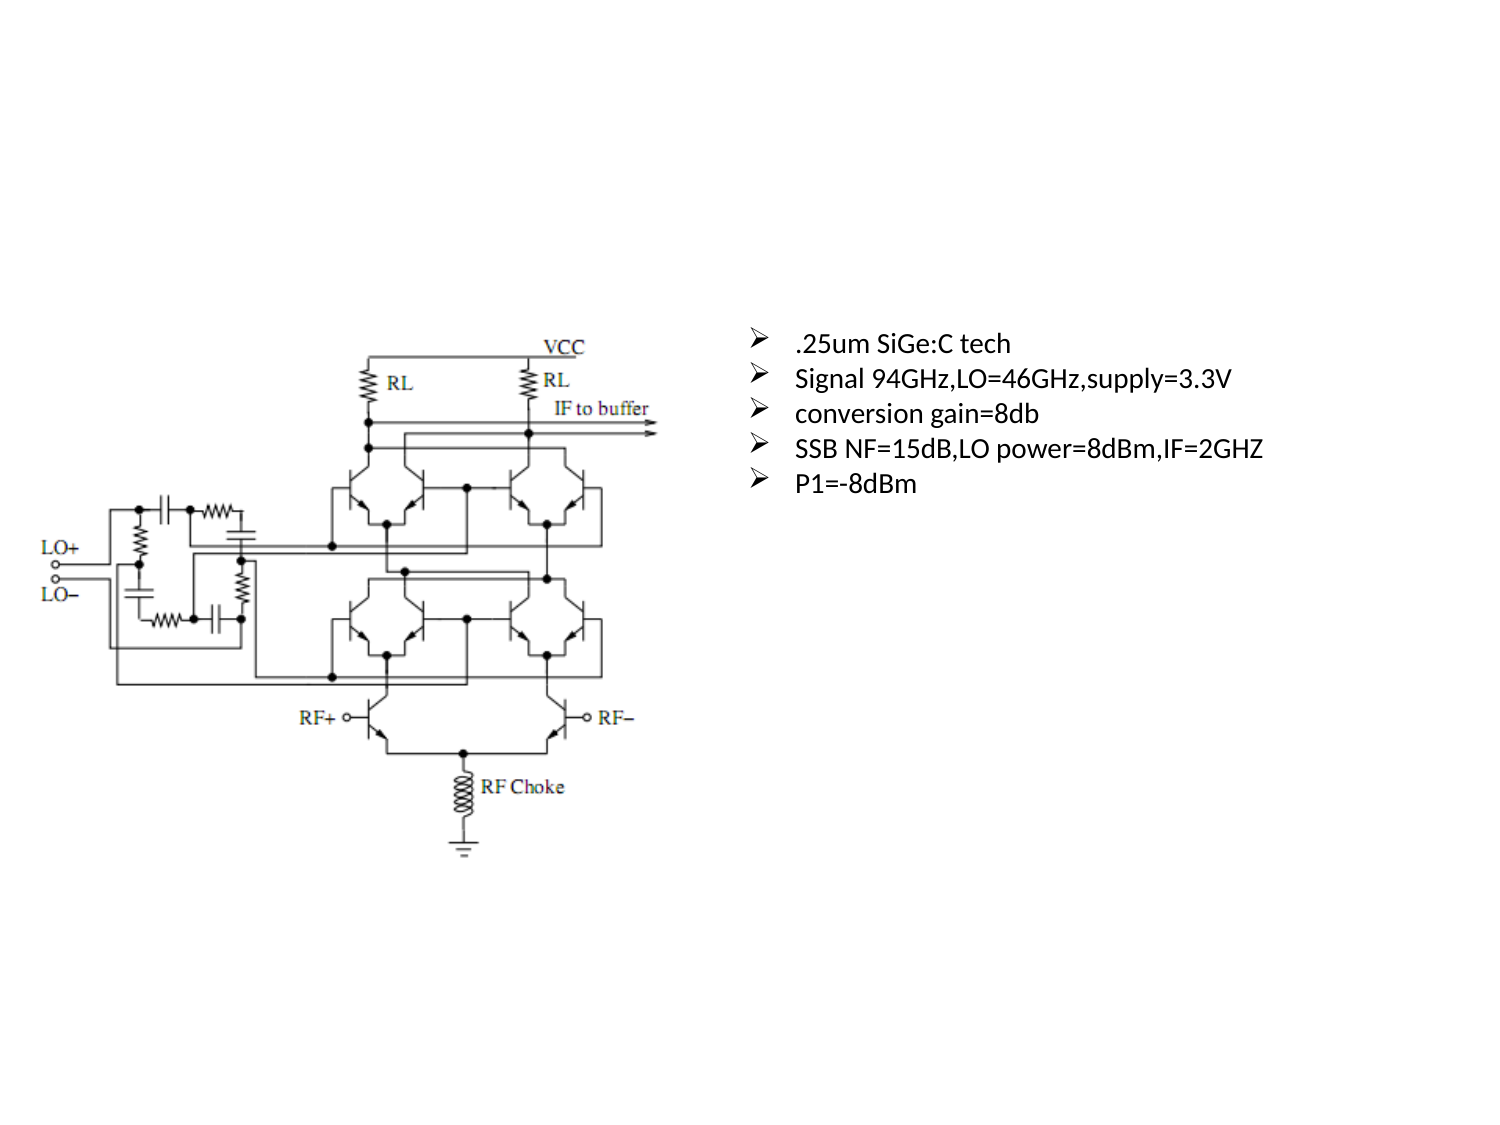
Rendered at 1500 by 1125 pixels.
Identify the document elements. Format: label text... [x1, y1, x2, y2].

text_box .25um SiGe:C tech Signal 94GHz,LO=46GHz,supply=3.3V conversion gain=8db SSB NF=15dB,LO power=8dBm,IF=2GHZ P1=-8dBm [733, 317, 1279, 507]
picture [24, 287, 715, 876]
